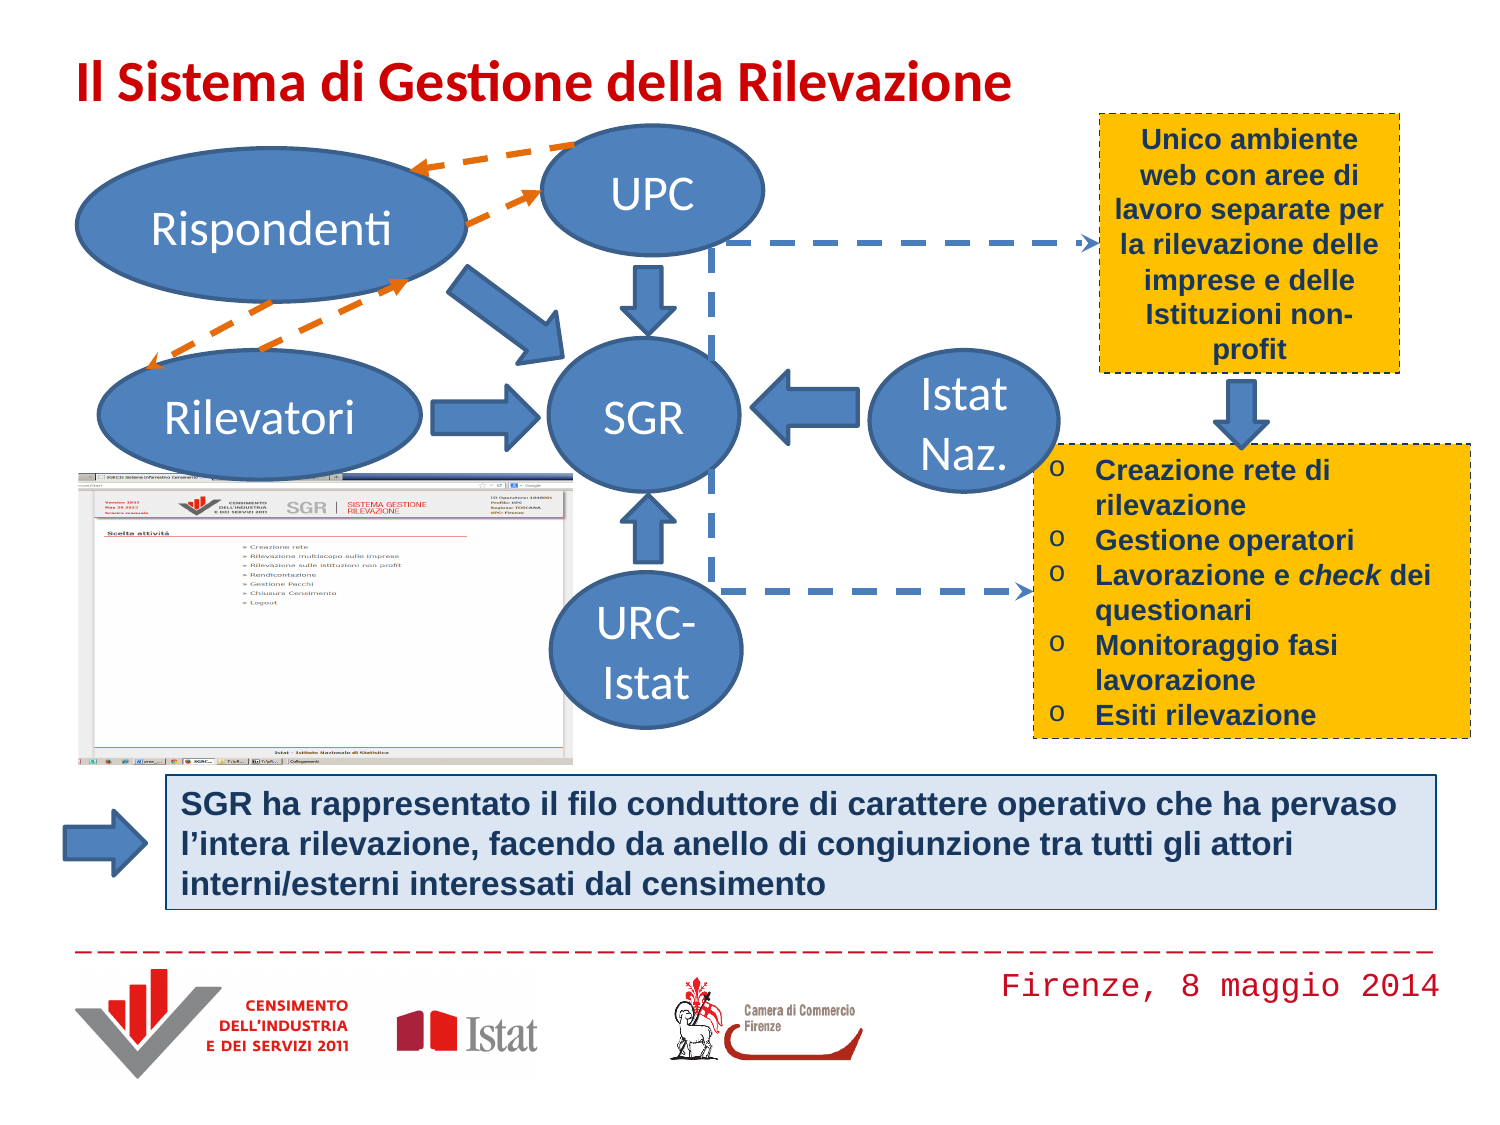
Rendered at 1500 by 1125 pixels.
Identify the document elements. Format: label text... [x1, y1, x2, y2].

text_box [409, 144, 575, 171]
text_box [445, 263, 565, 366]
text_box [1212, 379, 1271, 451]
text_box [430, 383, 541, 453]
text_box Rilevatori [96, 359, 423, 471]
text_box Istat Naz. [969, 348, 1061, 494]
text_box [62, 808, 149, 878]
text_box Il Sistema di Gestione della Rilevazione [75, 42, 1162, 113]
picture [74, 969, 538, 1082]
picture [78, 472, 575, 766]
text_box Creazione rete di rilevazione Gestione operatori Lavorazione e check dei questionari Monitoraggio fasi lavorazione Esiti rilevazione [1033, 444, 1471, 739]
text_box [749, 368, 805, 447]
text_box [619, 265, 677, 337]
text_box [847, 108, 964, 497]
text_box Rispondenti [74, 146, 468, 300]
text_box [259, 278, 410, 351]
text_box Unico ambiente web con aree di lavoro separate per la rilevazione delle imprese e delle Istituzioni non-profit [1099, 113, 1400, 373]
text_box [145, 301, 272, 370]
text_box UPC [539, 123, 766, 258]
text_box URC-Istat [579, 570, 744, 730]
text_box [667, 975, 864, 1063]
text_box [810, 369, 935, 693]
text_box [619, 492, 677, 565]
text_box SGR [546, 335, 742, 494]
text_box SGR ha rappresentato il filo conduttore di carattere operativo che ha pervaso l’intera rilevazione, facendo da anello di congiunzione tra tutti gli attori interni/esterni interessati dal censimento [165, 774, 1437, 910]
text_box Firenze, 8 maggio 2014 [986, 955, 1471, 1011]
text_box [466, 190, 543, 226]
